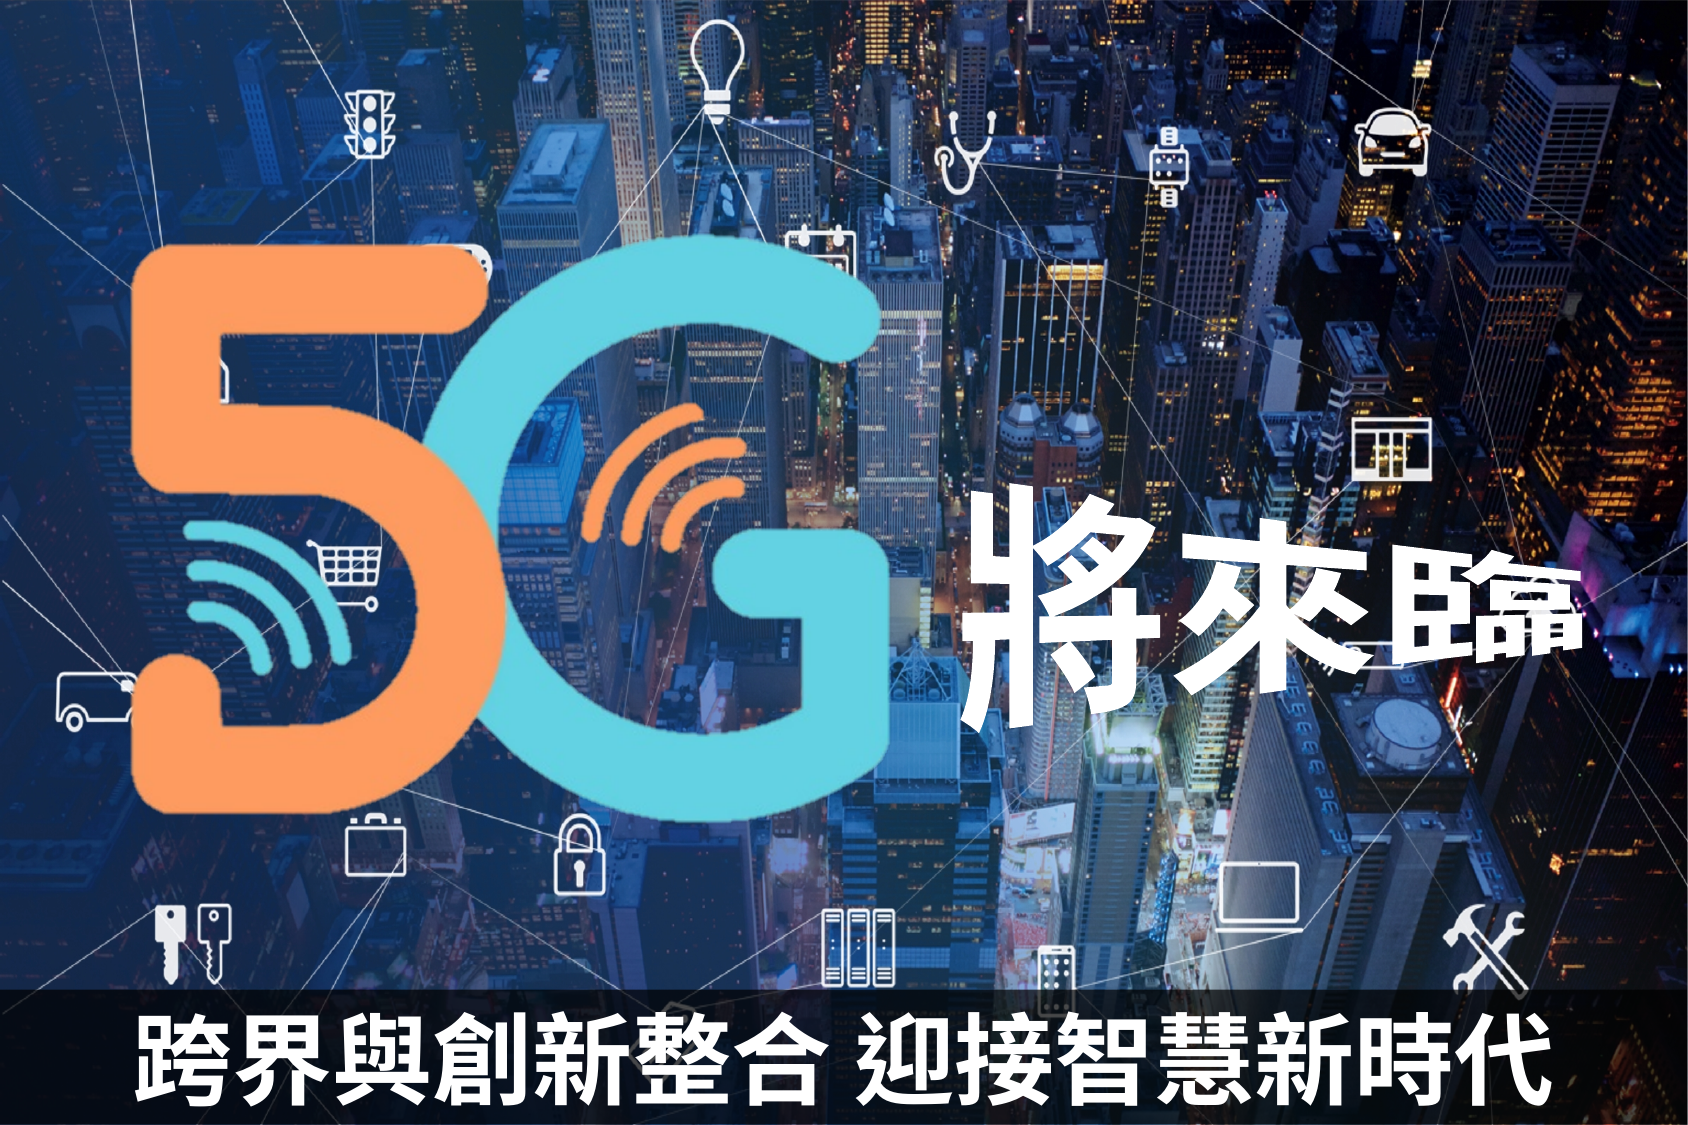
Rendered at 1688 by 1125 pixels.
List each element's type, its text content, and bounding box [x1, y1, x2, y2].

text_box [1, 515, 356, 870]
text_box 跨界與創新整合 迎接智慧新時代 [0, 989, 1687, 1125]
picture [0, 0, 1688, 1125]
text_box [575, 387, 931, 742]
